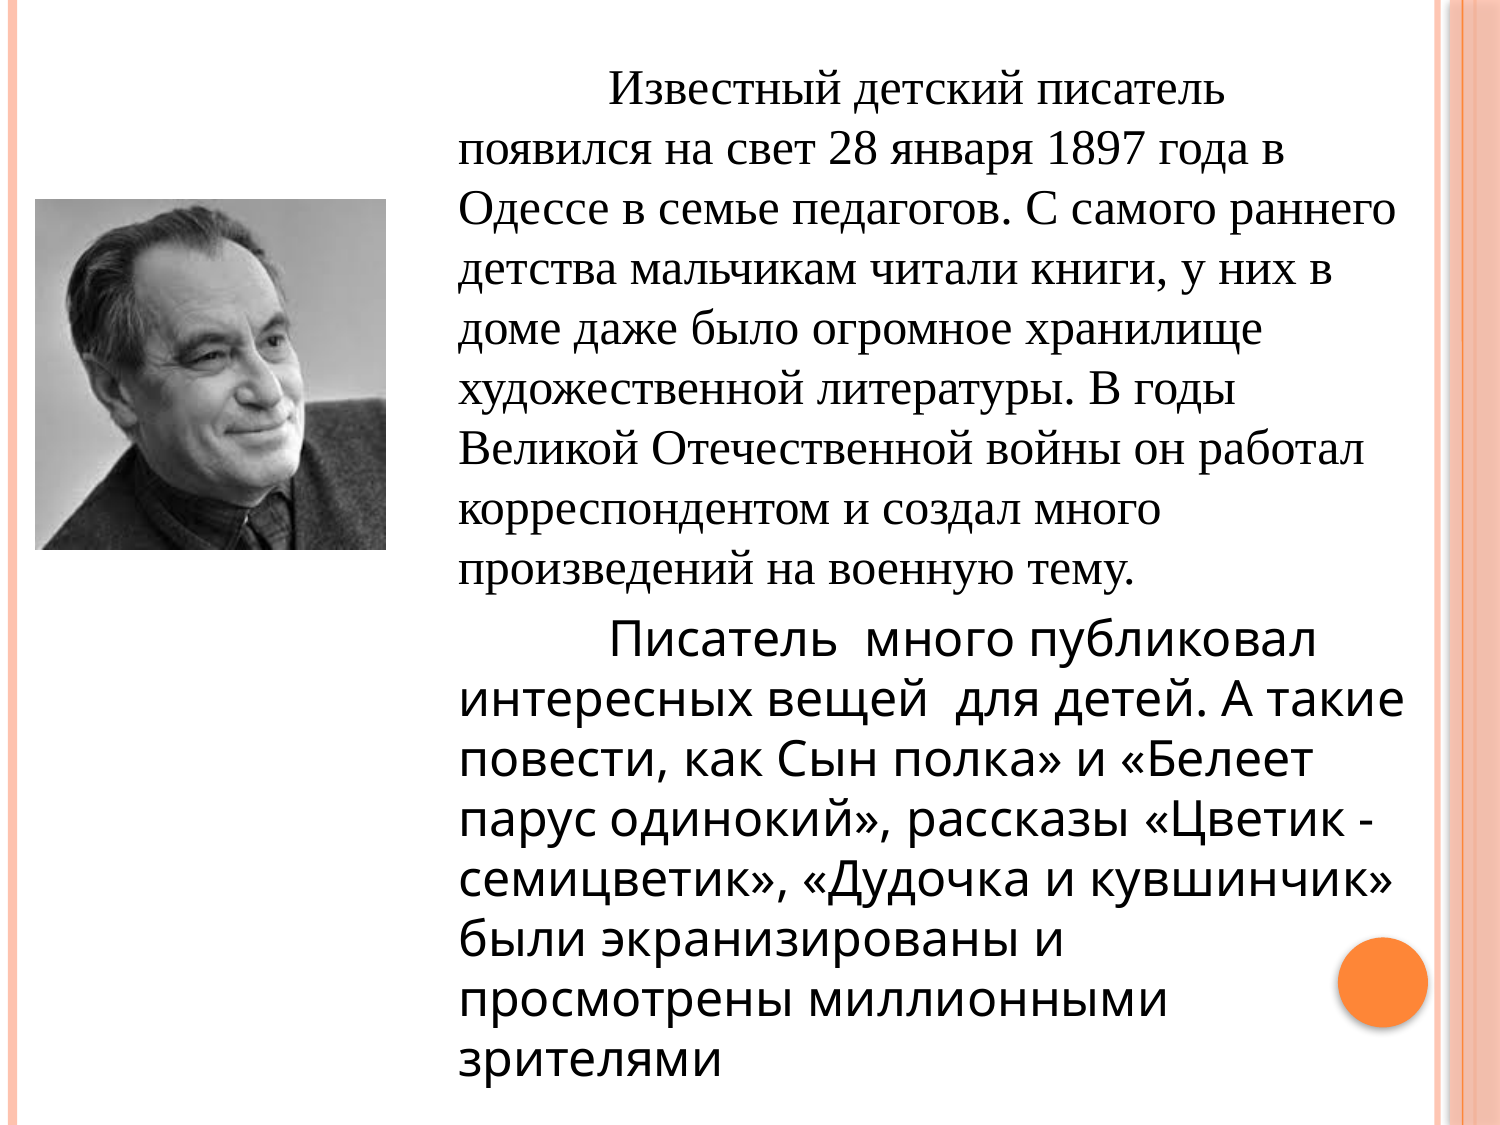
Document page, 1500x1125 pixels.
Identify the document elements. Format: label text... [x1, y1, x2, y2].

list Известный детский писатель появился на свет 28 января 1897 года в Одессе в семье педагогов. С самого раннего детства мальчикам читали книги, у них в доме даже было огромное хранилище художественной литературы. В годы Великой Отечественной войны он работал корреспондентом и создал много произведений на военную тему. Писатель много публиковал интересных вещей для детей. А такие повести, как Сын полка» и «Белеет парус одинокий», рассказы «Цветик - семицветик», «Дудочка и кувшинчик» были экранизированы и просмотрены миллионными зрителями [398, 46, 1425, 1125]
picture [34, 198, 386, 550]
